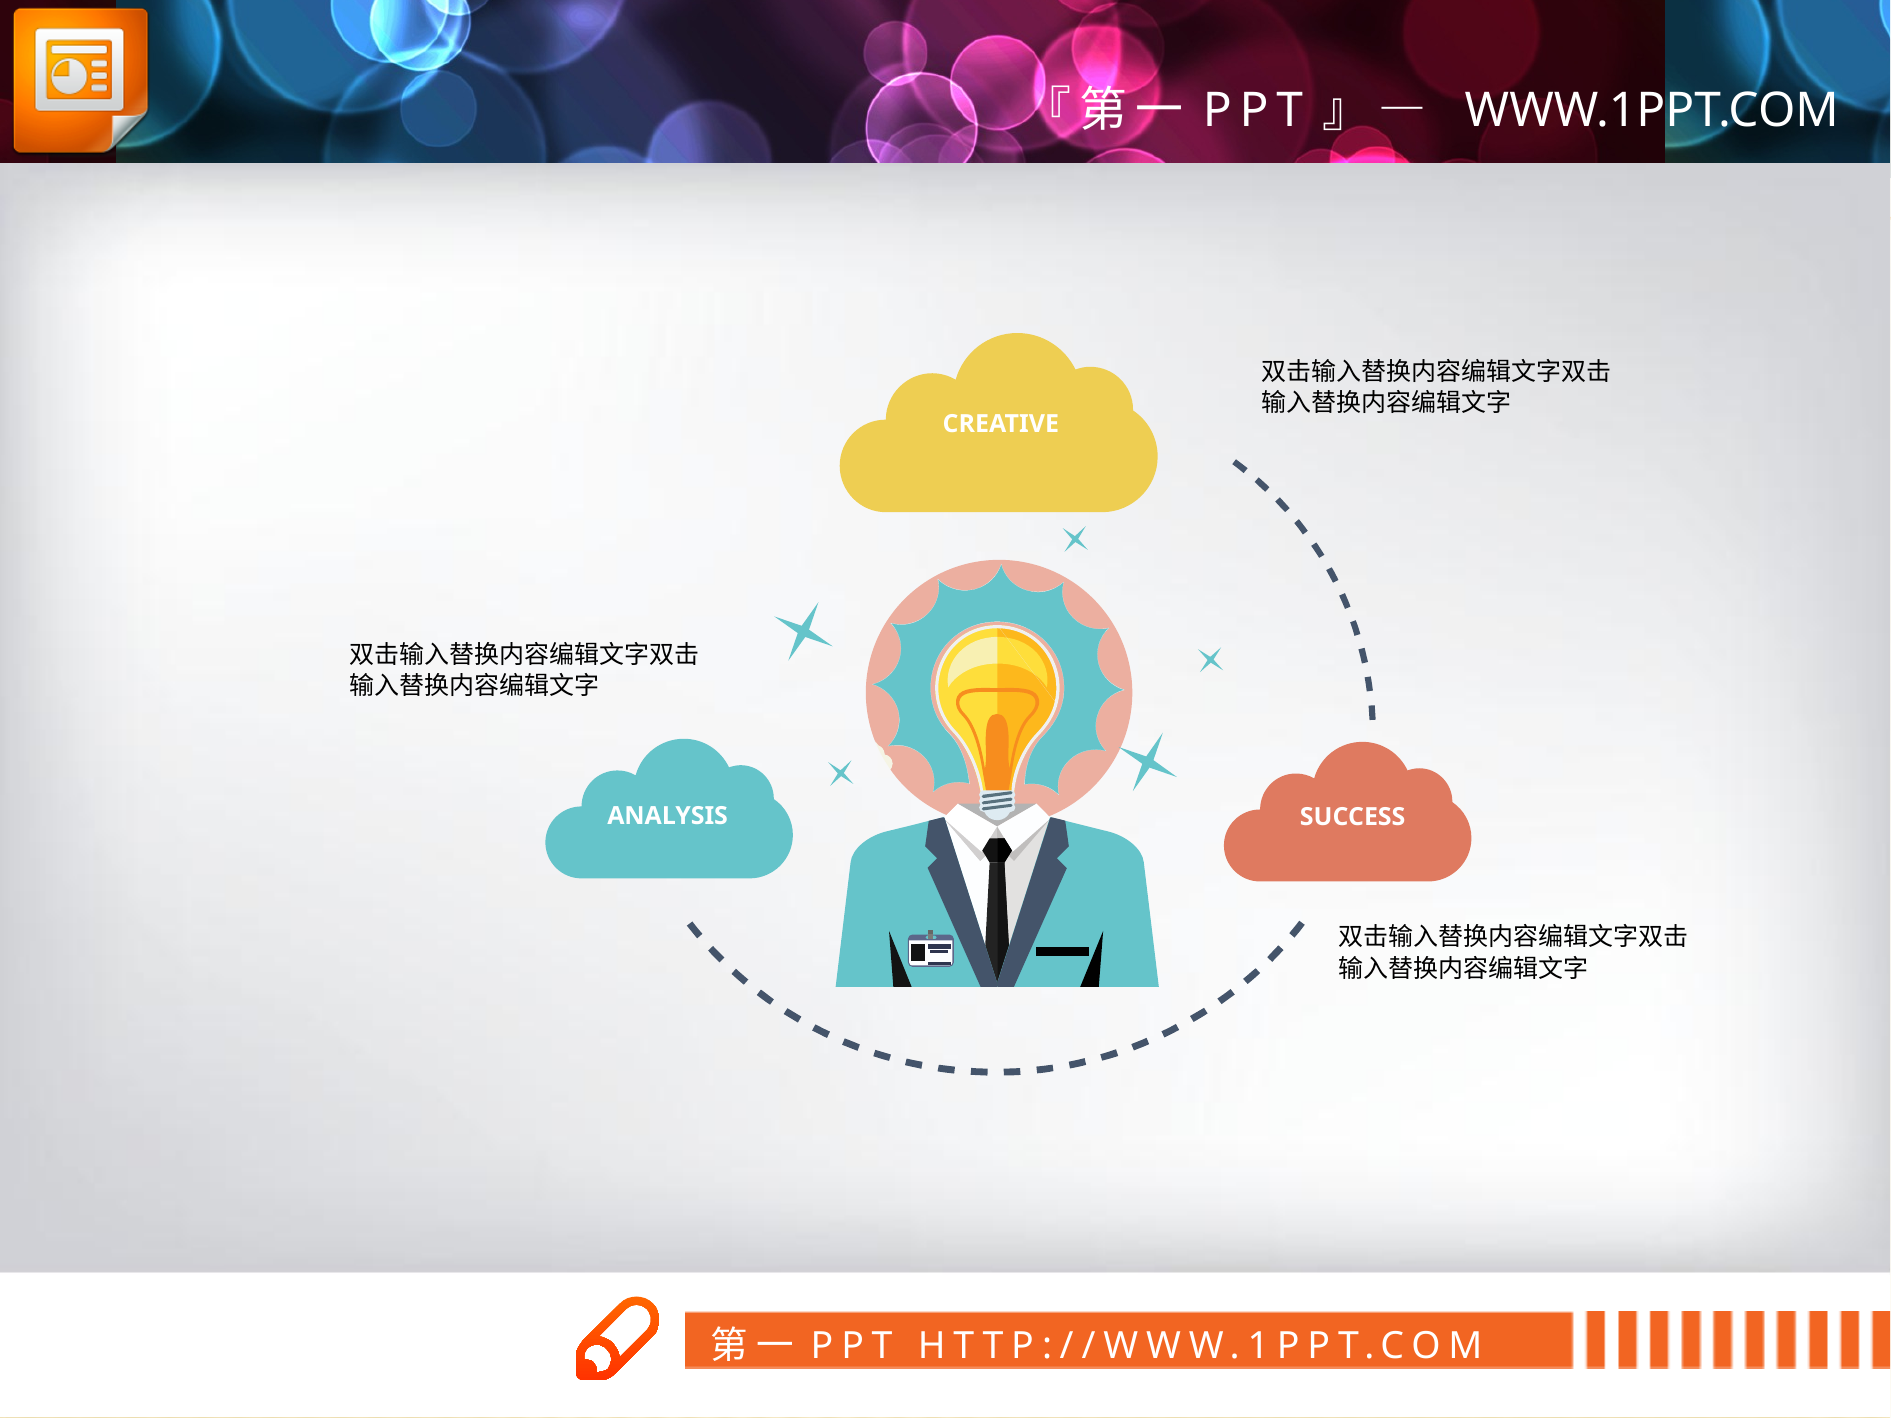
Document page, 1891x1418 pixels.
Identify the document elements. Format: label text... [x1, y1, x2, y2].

text_box [1289, 920, 1305, 938]
text_box [731, 968, 749, 985]
text_box ANALYSIS [437, 787, 825, 830]
text_box [1294, 519, 1308, 535]
text_box [1003, 1068, 1021, 1076]
text_box 双击输入替换内容编辑文字双击输入替换内容编辑文字 [1323, 912, 1723, 990]
text_box [1254, 477, 1270, 492]
text_box [1364, 676, 1373, 692]
text_box [1190, 1007, 1208, 1022]
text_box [773, 525, 1224, 792]
text_box [970, 1067, 988, 1076]
text_box [839, 438, 1158, 513]
text_box [873, 1049, 891, 1061]
text_box [1068, 1058, 1087, 1069]
text_box [545, 830, 793, 879]
text_box [1266, 741, 1450, 789]
text_box [937, 1064, 956, 1074]
text_box [708, 946, 725, 963]
text_box [1350, 620, 1361, 636]
text_box [1217, 988, 1235, 1005]
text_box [835, 810, 1160, 988]
text_box [587, 738, 763, 787]
text_box [1232, 459, 1248, 474]
text_box [1223, 831, 1472, 882]
text_box [686, 921, 703, 939]
picture [685, 1311, 1891, 1369]
text_box [905, 1058, 923, 1069]
text_box [1267, 945, 1284, 962]
text_box [1036, 1064, 1054, 1074]
text_box [1339, 593, 1351, 609]
text_box [1358, 647, 1369, 664]
text_box [1161, 1023, 1180, 1038]
text_box [892, 333, 1131, 396]
text_box [812, 1024, 830, 1038]
text_box [1326, 567, 1339, 583]
text_box [783, 1008, 802, 1023]
text_box [1368, 705, 1376, 721]
text_box [1100, 1049, 1119, 1061]
text_box CREATIVE [770, 396, 1232, 438]
text_box [756, 989, 774, 1005]
text_box [1243, 968, 1261, 984]
text_box 双击输入替换内容编辑文字双击输入替换内容编辑文字 [334, 629, 734, 707]
text_box [1131, 1037, 1150, 1051]
text_box 双击输入替换内容编辑文字双击输入替换内容编辑文字 [1246, 346, 1646, 424]
text_box SUCCESS [1169, 789, 1584, 831]
text_box [1311, 542, 1325, 558]
text_box [1275, 497, 1290, 513]
picture [0, 0, 1891, 1275]
text_box [842, 1038, 860, 1051]
